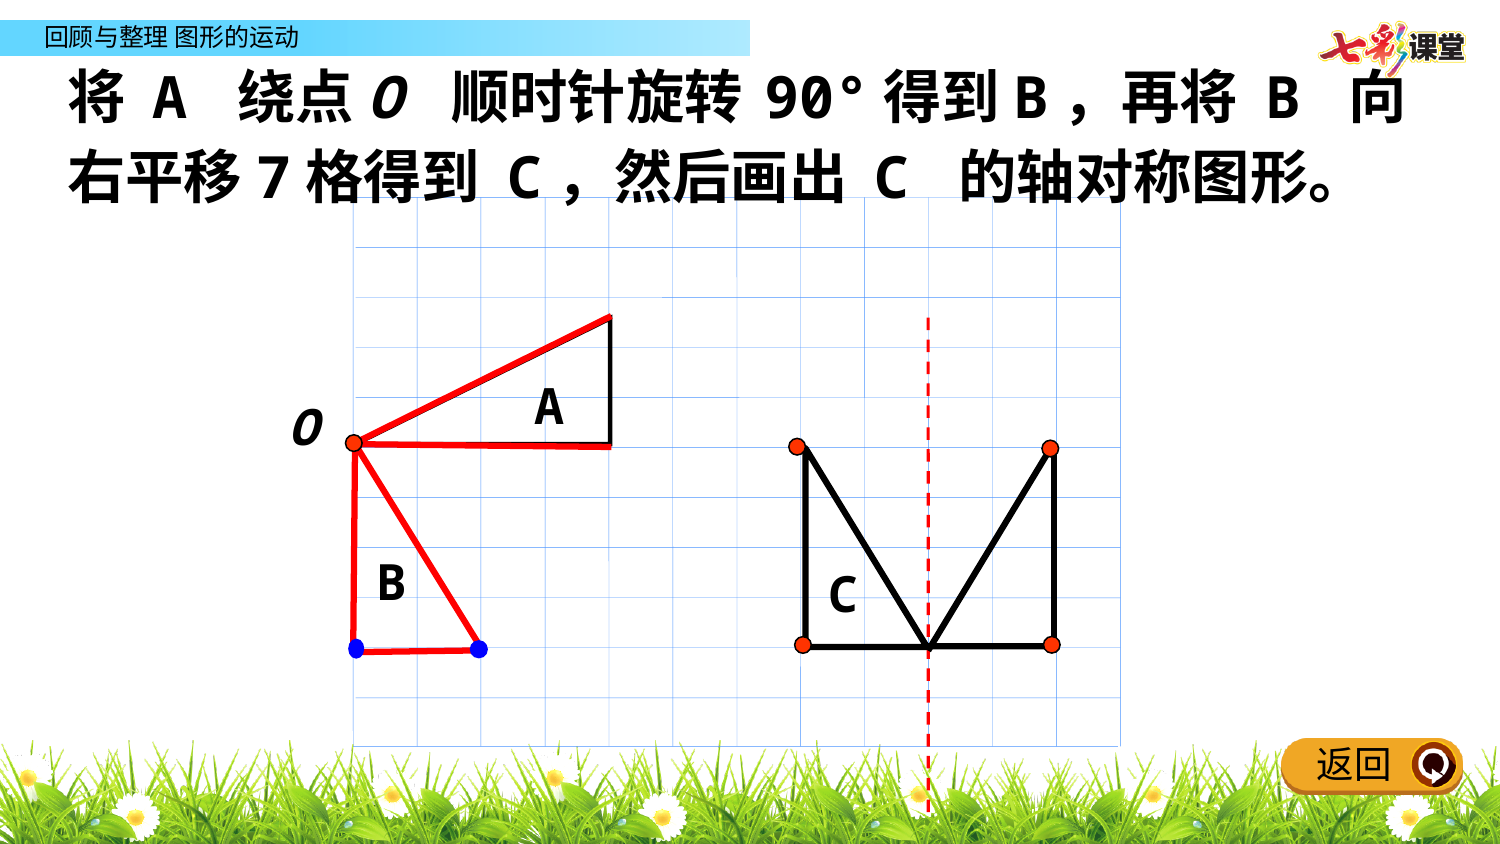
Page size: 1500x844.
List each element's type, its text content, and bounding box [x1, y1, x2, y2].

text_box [352, 197, 1121, 747]
text_box 将 A 绕点O 顺时针旋转 90°得到B，再将 B 向右平移7格得到 C，然后画出 C 的轴对称图形。 [52, 52, 1463, 218]
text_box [1281, 733, 1464, 795]
picture [1316, 20, 1468, 80]
text_box O [265, 388, 341, 464]
picture [0, 740, 1500, 844]
